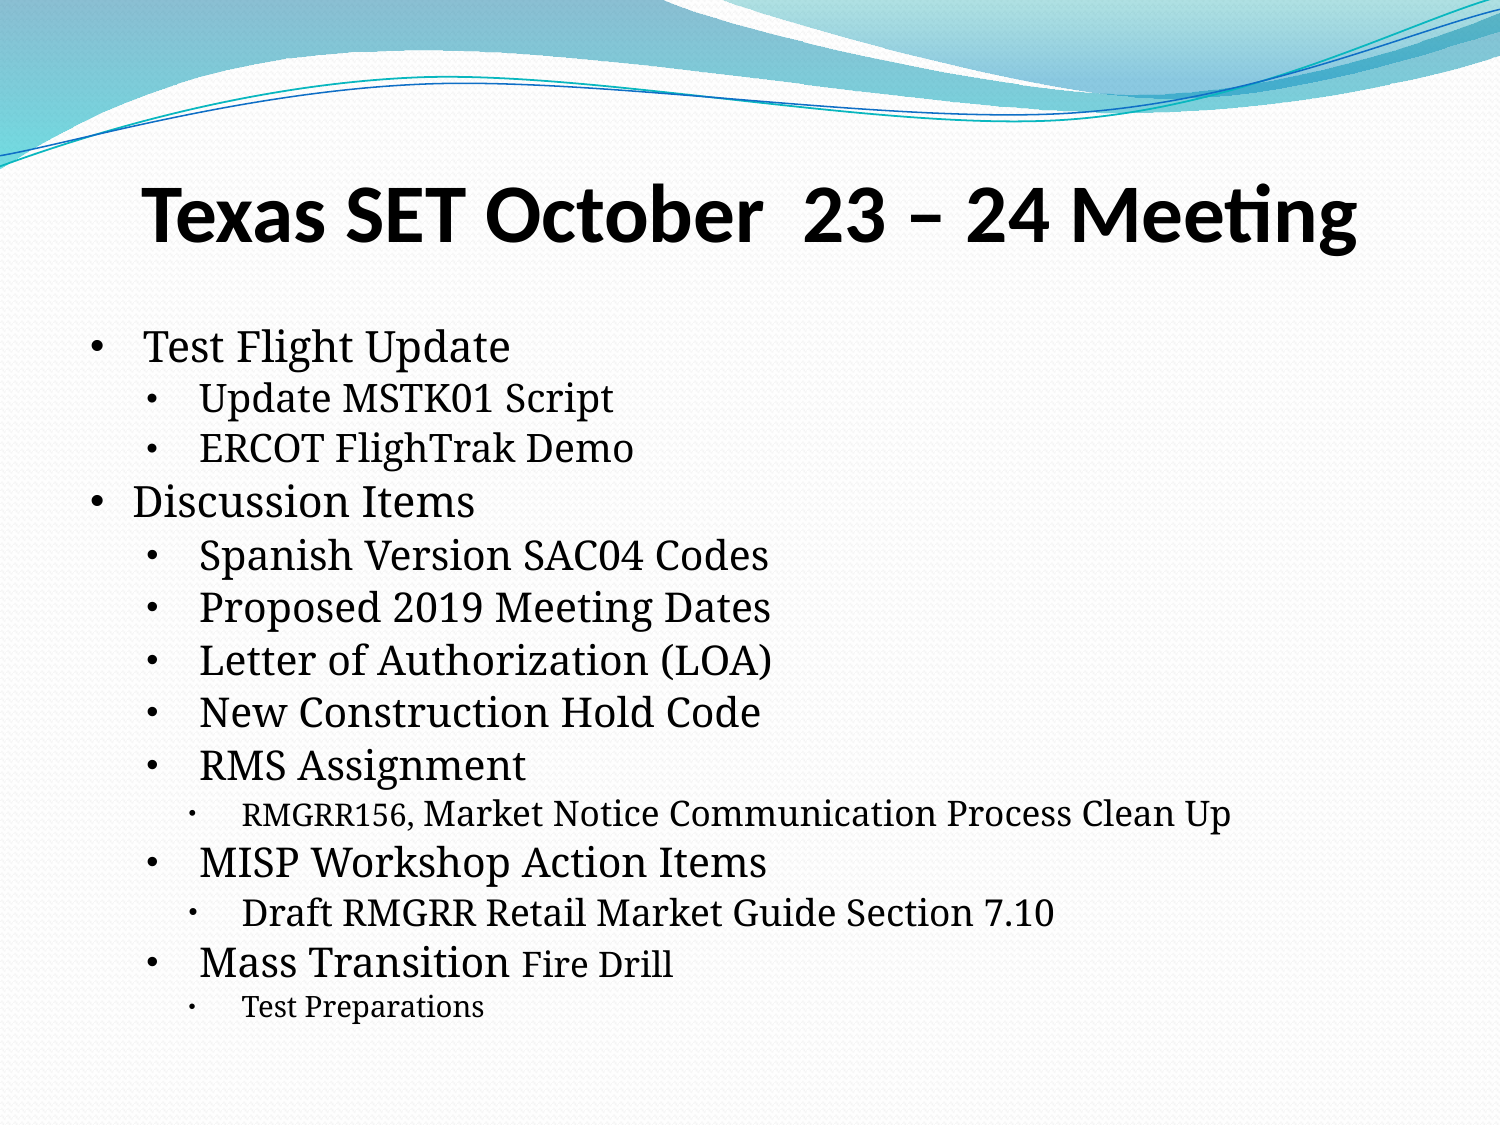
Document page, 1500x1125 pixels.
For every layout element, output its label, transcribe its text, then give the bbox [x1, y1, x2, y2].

title Texas SET October 23 – 24 Meeting [75, 115, 1425, 303]
list Test Flight Update Update MSTK01 Script ERCOT FlighTrak Demo Discussion Items Spanish Version SAC04 Codes Proposed 2019 Meeting Dates Letter of Authorization (LOA) New Construction Hold Code RMS Assignment RMGRR156, Market Notice Communication Process Clean Up MISP Workshop Action Items Draft RMGRR Retail Market Guide Section 7.10 Mass Transition Fire Drill Test Preparations [75, 317, 1425, 1038]
